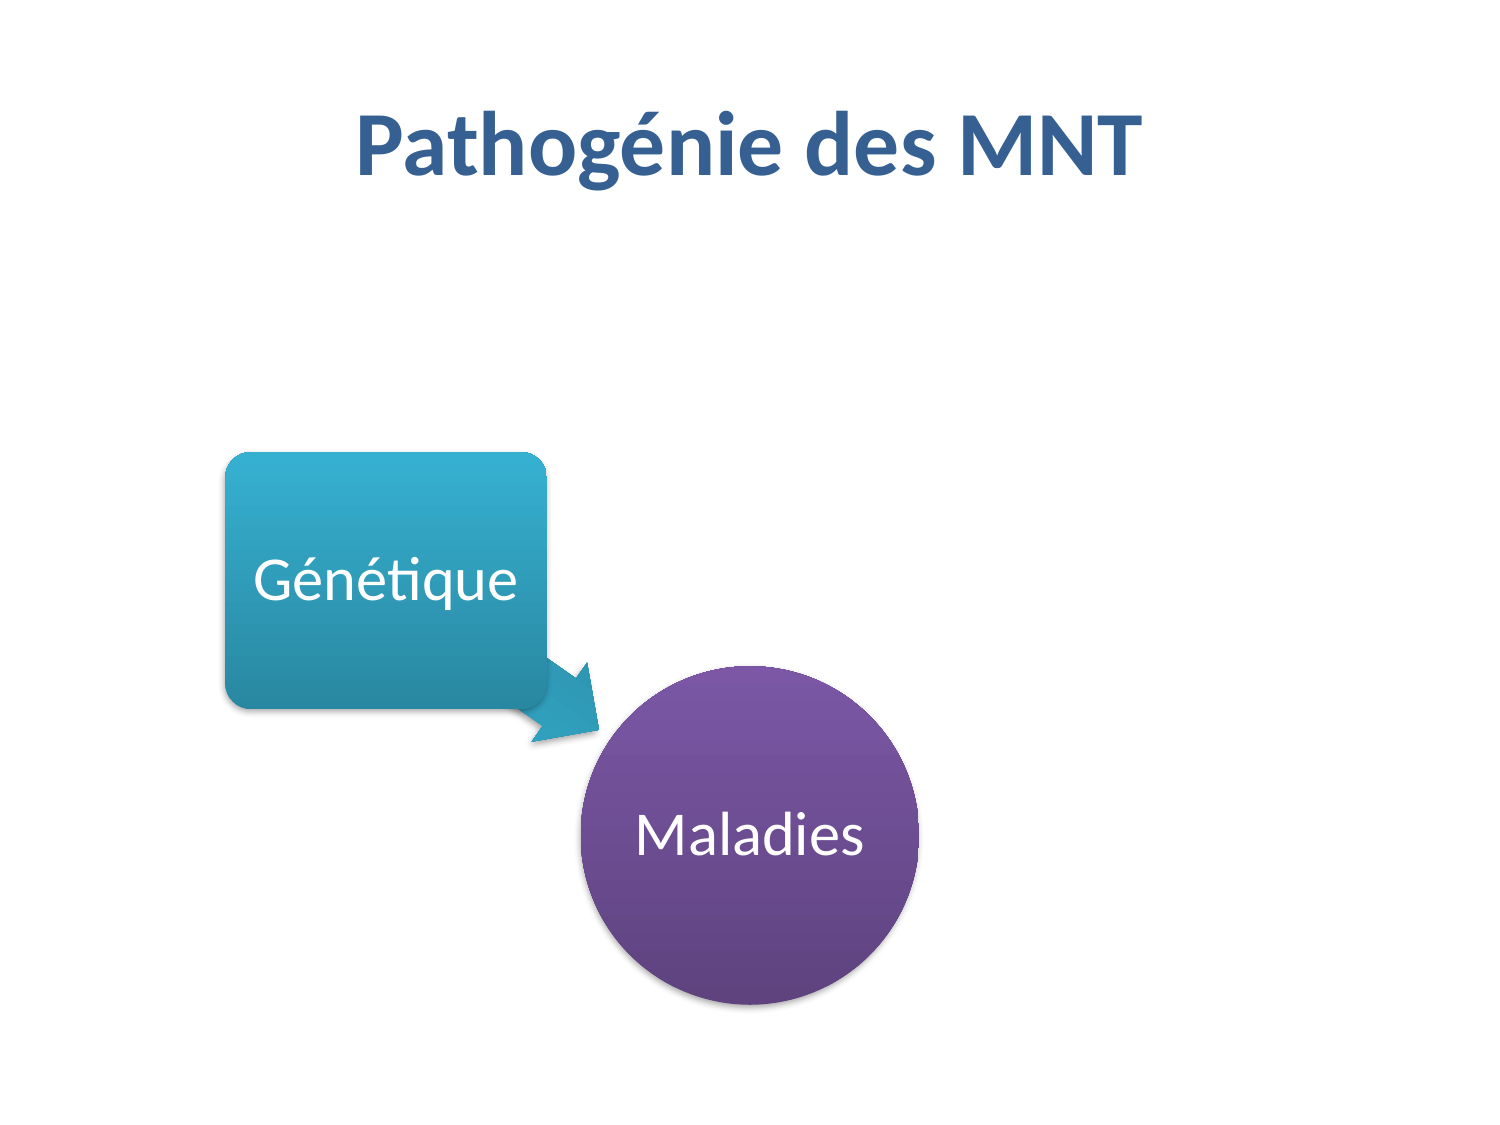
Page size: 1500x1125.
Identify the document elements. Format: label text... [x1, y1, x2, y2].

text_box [225, 262, 1275, 1005]
title Pathogénie des MNT [75, 45, 1425, 233]
